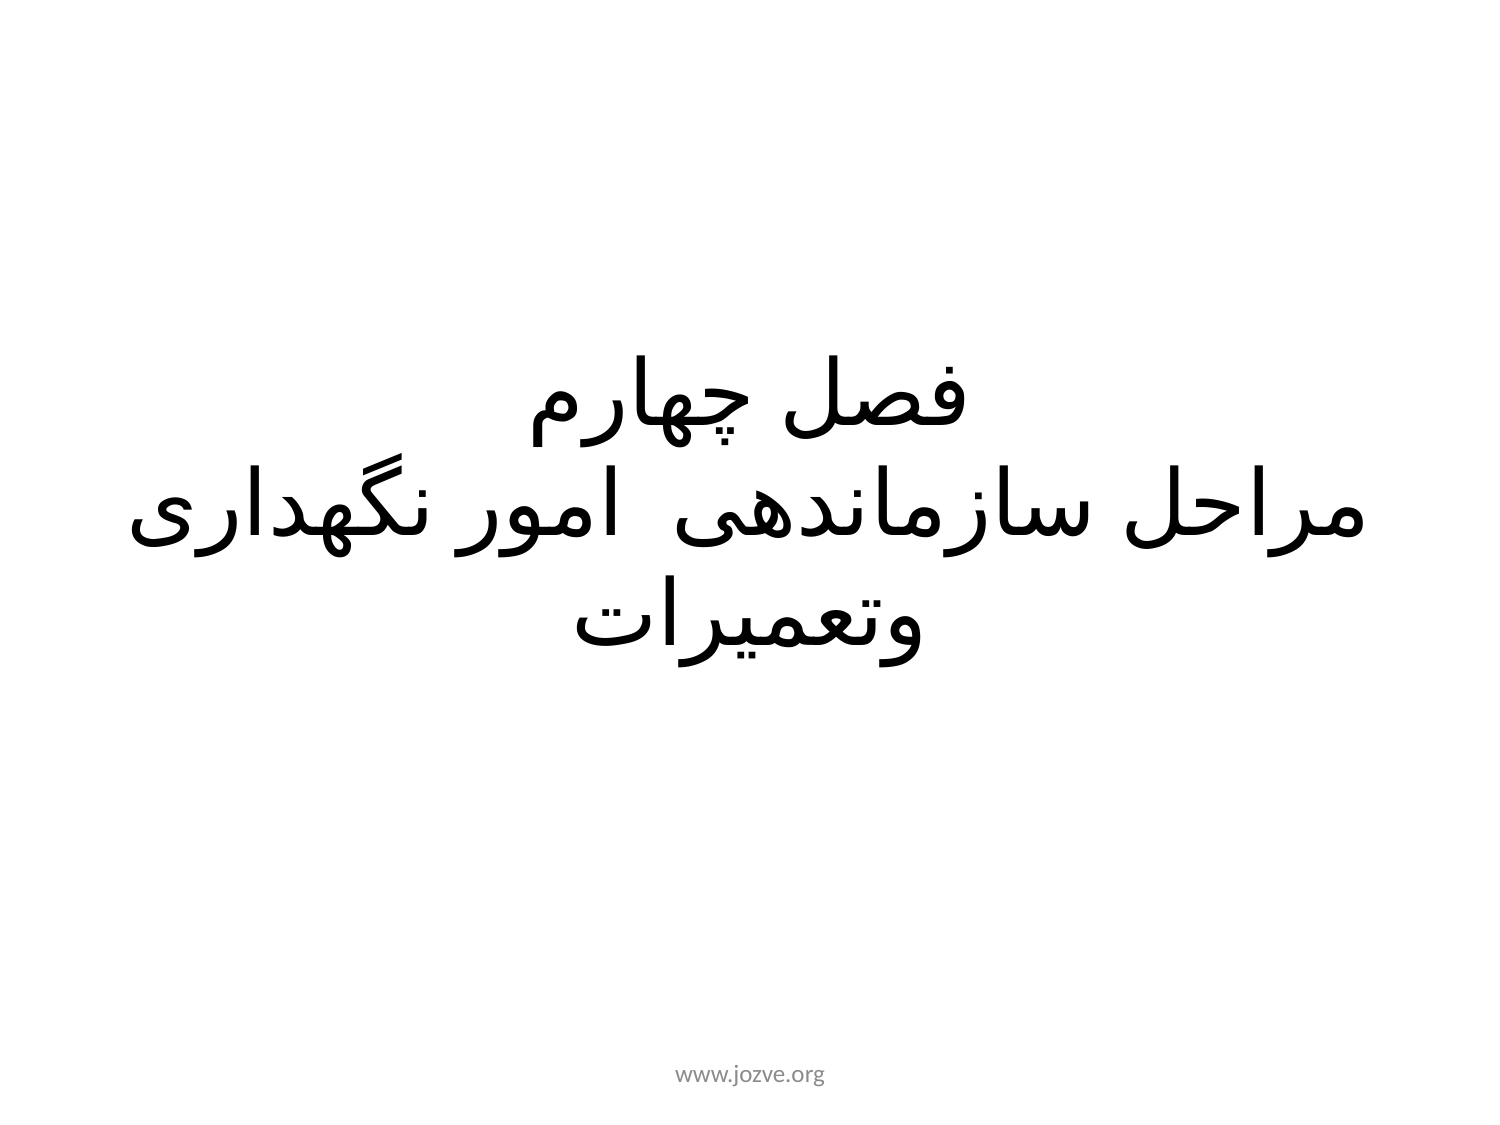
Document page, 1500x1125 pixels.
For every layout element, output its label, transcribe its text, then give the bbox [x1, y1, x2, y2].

title فصل چهارم مراحل سازماندهی امور نگهداری وتعمیرات [75, 45, 1425, 953]
footer www.jozve.org [512, 1042, 988, 1103]
